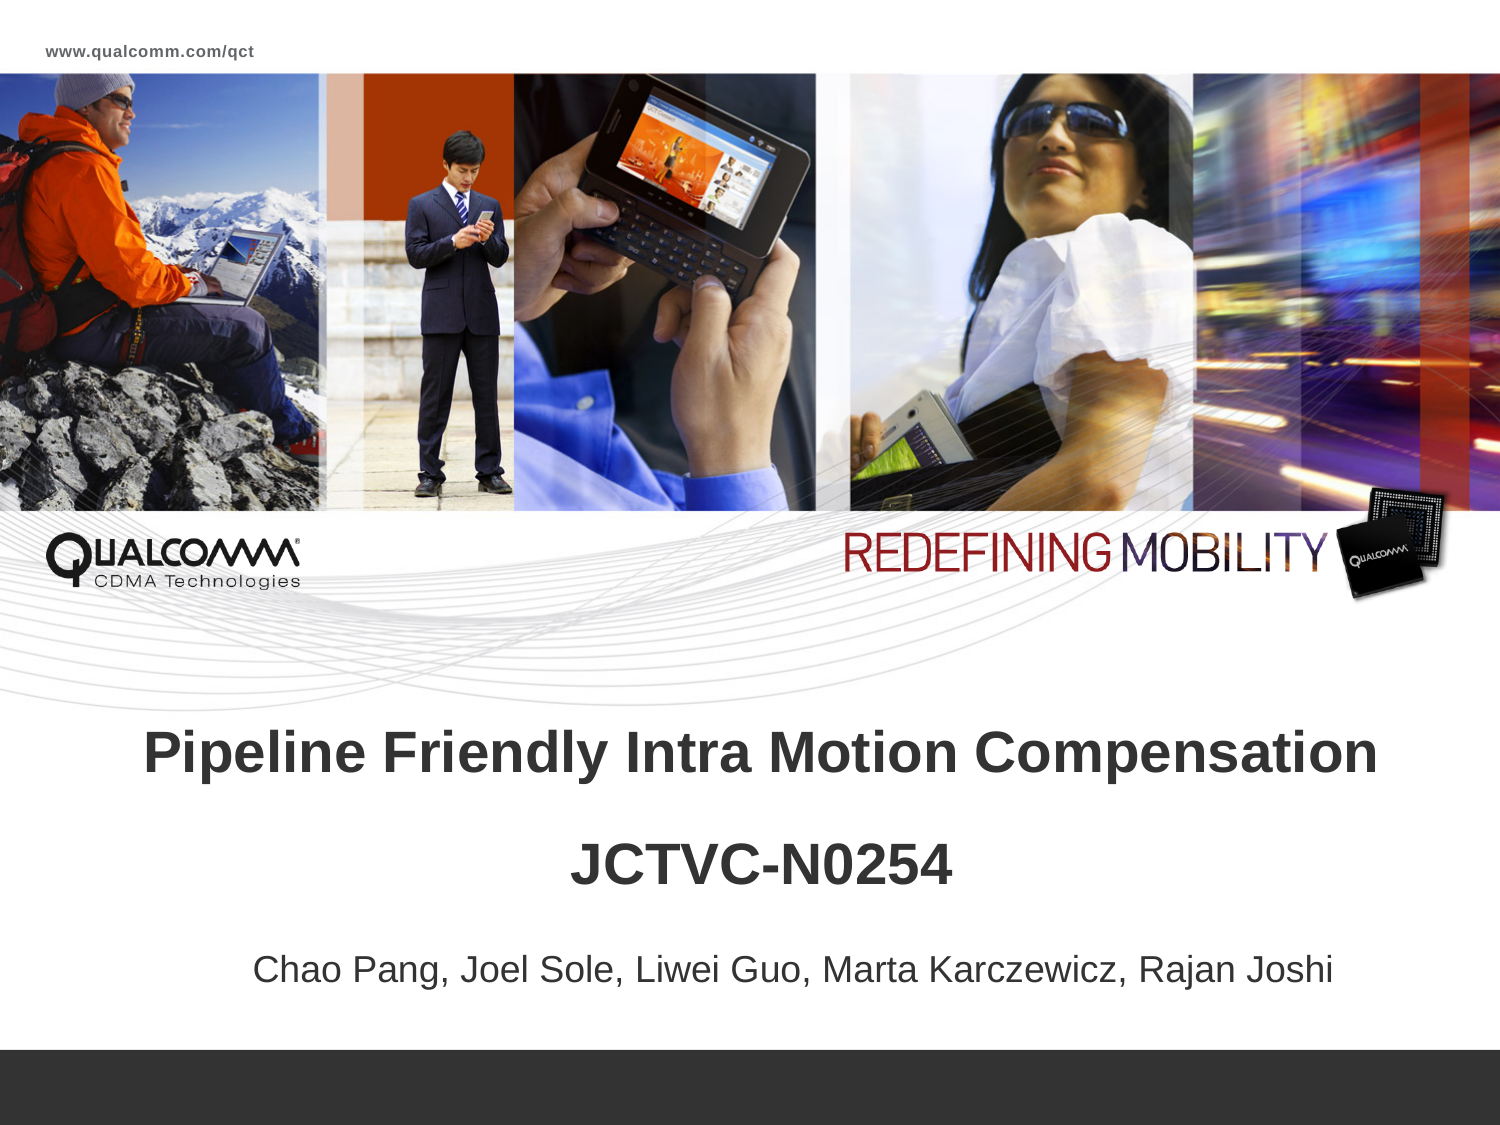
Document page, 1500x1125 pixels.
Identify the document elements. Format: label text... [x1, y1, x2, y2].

picture [0, 12, 1500, 744]
title Pipeline Friendly Intra Motion Compensation JCTVC-N0254 [49, 662, 1475, 904]
picture [30, 1048, 372, 1052]
subtitle Chao Pang, Joel Sole, Liwei Guo, Marta Karczewicz, Rajan Joshi [237, 937, 1413, 998]
